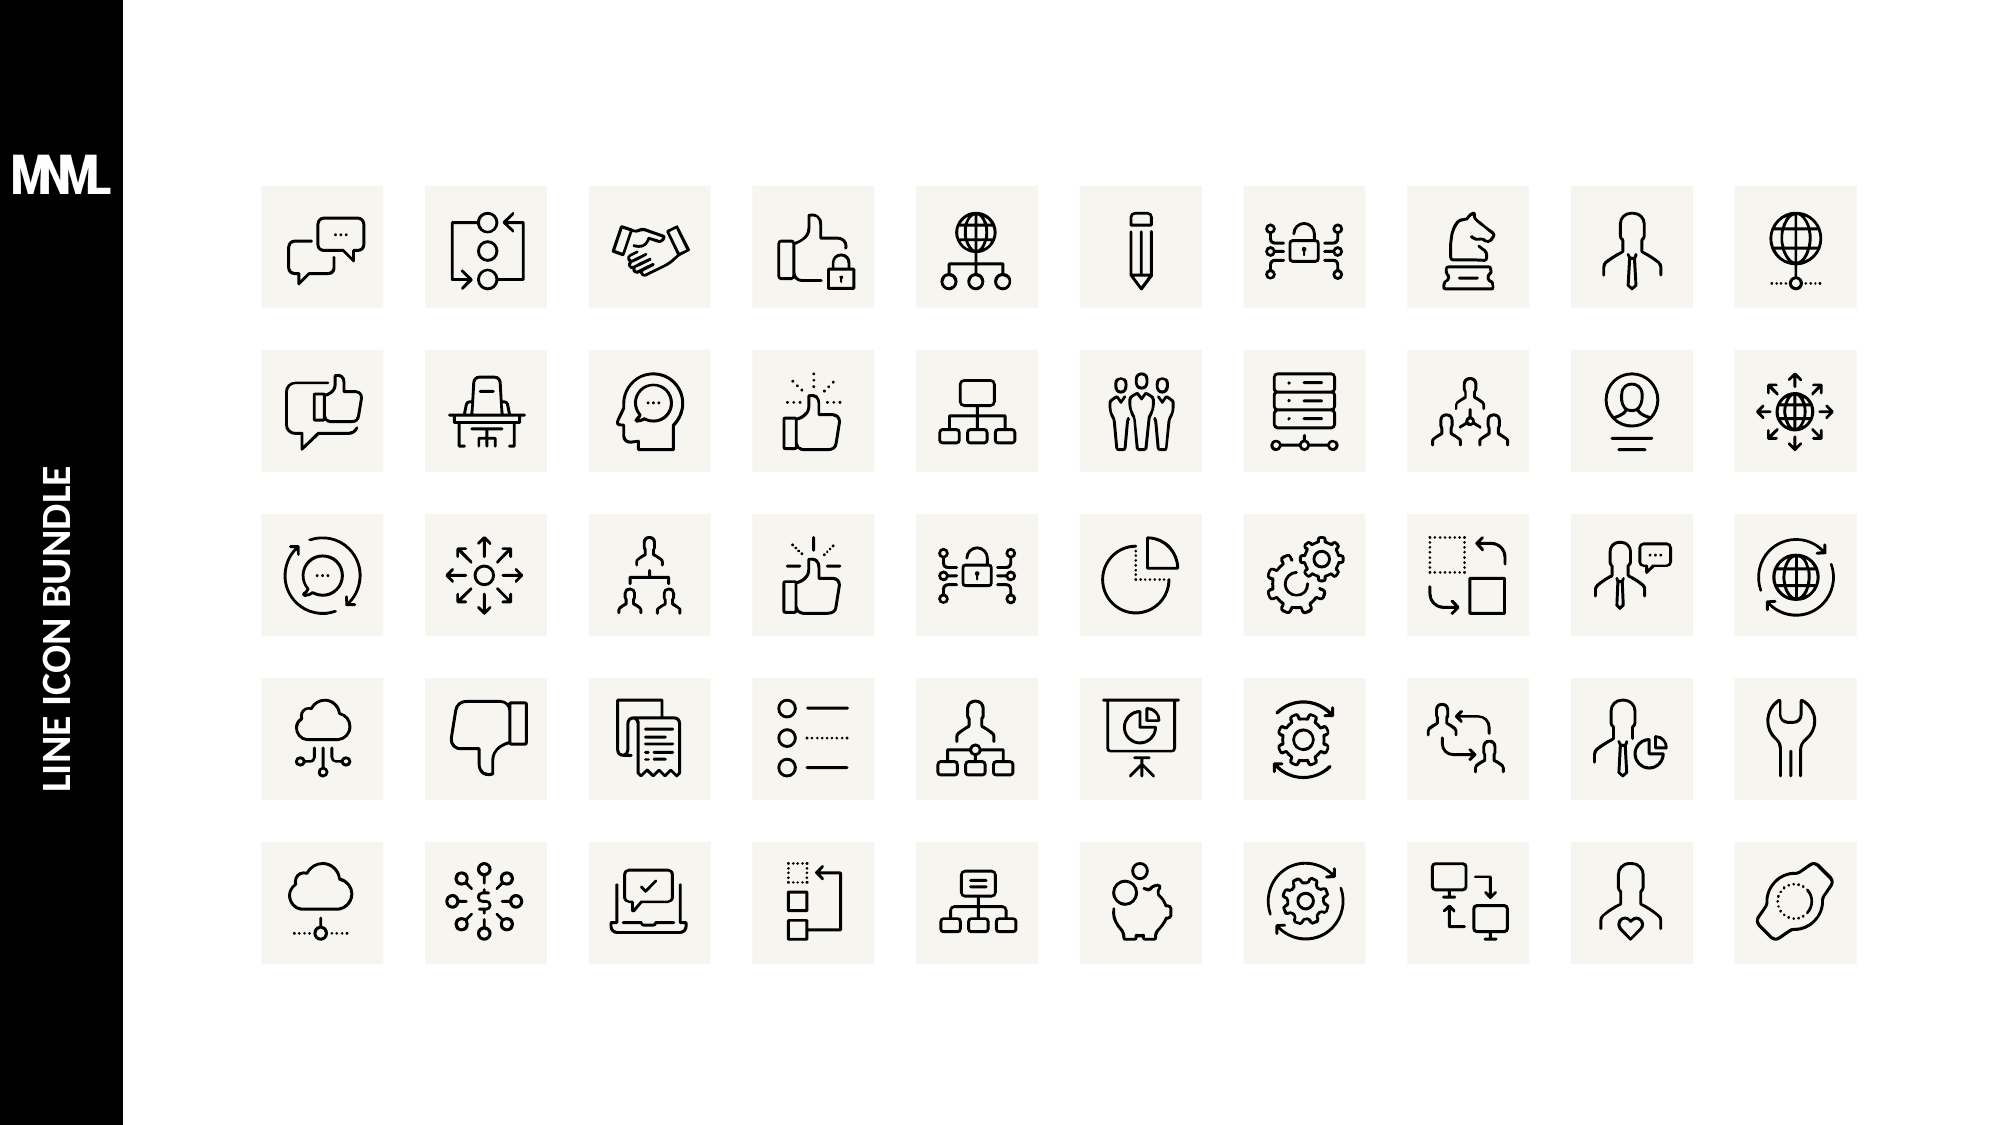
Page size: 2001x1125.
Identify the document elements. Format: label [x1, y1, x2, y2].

text_box [1788, 372, 1802, 389]
text_box [317, 746, 329, 778]
text_box [1431, 413, 1462, 447]
text_box [827, 253, 856, 290]
text_box [1468, 576, 1506, 615]
text_box [1475, 536, 1507, 566]
text_box [1755, 862, 1834, 941]
text_box [1426, 702, 1458, 737]
text_box [1458, 408, 1482, 429]
text_box [782, 394, 842, 452]
text_box [961, 546, 993, 588]
text_box [316, 216, 366, 263]
text_box [477, 536, 492, 559]
text_box [285, 381, 359, 451]
text_box [1323, 223, 1344, 245]
text_box [1473, 875, 1497, 900]
text_box [940, 211, 1012, 291]
text_box [1281, 877, 1330, 926]
text_box [1266, 861, 1336, 916]
text_box [1638, 542, 1673, 574]
text_box [1265, 246, 1286, 257]
text_box [938, 583, 959, 604]
text_box [1602, 211, 1663, 277]
text_box [283, 545, 337, 616]
text_box [938, 547, 959, 569]
text_box [791, 543, 804, 556]
text_box [996, 583, 1017, 605]
text_box [1594, 540, 1647, 598]
text_box [1114, 377, 1128, 394]
text_box [1131, 862, 1149, 881]
text_box [476, 212, 525, 291]
text_box [1604, 372, 1660, 428]
text_box [476, 888, 492, 915]
text_box [1112, 879, 1139, 906]
text_box [1455, 710, 1491, 735]
text_box [476, 862, 492, 885]
text_box [611, 225, 666, 257]
text_box [627, 225, 690, 277]
text_box [1633, 738, 1665, 770]
text_box [822, 544, 835, 557]
text_box [777, 698, 797, 719]
text_box [1108, 395, 1130, 452]
text_box [623, 868, 674, 913]
text_box [1818, 404, 1834, 420]
text_box [635, 536, 664, 567]
text_box [1275, 700, 1335, 718]
text_box [1772, 553, 1820, 601]
text_box [1767, 383, 1779, 396]
text_box [477, 592, 492, 615]
text_box [330, 746, 352, 767]
text_box [1265, 223, 1286, 245]
text_box [1112, 883, 1173, 941]
text_box [447, 375, 527, 448]
text_box [496, 587, 513, 604]
text_box [936, 743, 1015, 777]
text_box [1298, 536, 1345, 583]
text_box [939, 869, 1018, 934]
text_box [454, 913, 473, 932]
text_box [938, 570, 959, 582]
text_box [1134, 372, 1149, 390]
text_box [1288, 221, 1320, 263]
text_box [1626, 252, 1638, 291]
text_box [449, 699, 528, 777]
text_box [996, 570, 1017, 582]
text_box [777, 728, 797, 748]
text_box [301, 554, 344, 597]
text_box [495, 871, 515, 891]
text_box [456, 547, 473, 564]
text_box [1129, 229, 1153, 291]
text_box [294, 698, 352, 742]
text_box [313, 916, 328, 941]
text_box [1153, 395, 1175, 452]
text_box [1767, 428, 1779, 440]
text_box [1323, 246, 1344, 257]
text_box [1155, 377, 1169, 394]
text_box [1267, 554, 1327, 615]
text_box [1129, 756, 1155, 778]
text_box [1766, 699, 1817, 778]
text_box [1265, 258, 1286, 280]
text_box [500, 893, 524, 909]
text_box [1654, 735, 1668, 750]
text_box [1756, 404, 1772, 420]
text_box [1788, 435, 1802, 452]
text_box [1272, 762, 1332, 780]
text_box [1617, 916, 1645, 941]
text_box [1765, 563, 1835, 617]
text_box [294, 746, 316, 767]
text_box [609, 883, 688, 934]
text_box [476, 918, 492, 941]
text_box [287, 239, 336, 286]
text_box [1449, 211, 1496, 262]
text_box [806, 706, 850, 710]
text_box [495, 913, 515, 932]
text_box [308, 536, 362, 607]
text_box [501, 568, 523, 583]
text_box [1129, 211, 1153, 227]
text_box [1757, 538, 1827, 592]
text_box [1811, 428, 1823, 440]
text_box [1617, 448, 1647, 452]
text_box [812, 536, 816, 552]
text_box [938, 379, 1017, 445]
text_box [1472, 904, 1509, 941]
text_box [1323, 258, 1344, 281]
text_box [456, 587, 473, 604]
text_box [1428, 585, 1460, 615]
text_box [777, 213, 848, 282]
text_box [1430, 862, 1468, 899]
text_box [782, 557, 841, 615]
text_box [655, 587, 682, 615]
text_box [473, 564, 496, 587]
text_box [1593, 698, 1637, 764]
text_box [1101, 544, 1171, 615]
text_box [616, 698, 682, 778]
text_box [1272, 372, 1337, 430]
text_box [1277, 713, 1330, 767]
text_box [805, 766, 849, 770]
text_box [996, 547, 1017, 569]
text_box [1455, 377, 1486, 411]
text_box [1478, 413, 1510, 447]
text_box [1474, 739, 1505, 774]
text_box [777, 757, 797, 778]
text_box [1440, 736, 1477, 761]
text_box [786, 865, 843, 941]
picture [0, 113, 122, 236]
text_box [496, 547, 513, 564]
text_box [445, 893, 468, 909]
text_box [1146, 536, 1180, 570]
text_box [1599, 862, 1663, 930]
text_box [628, 568, 671, 586]
text_box [454, 871, 473, 891]
text_box [1610, 436, 1654, 440]
text_box [445, 568, 468, 583]
text_box [1615, 576, 1625, 610]
text_box [955, 699, 996, 743]
text_box [1270, 433, 1339, 452]
text_box [312, 373, 363, 424]
text_box [1101, 698, 1180, 753]
text_box [1275, 886, 1345, 941]
text_box [1128, 392, 1155, 452]
text_box [288, 862, 354, 911]
text_box [1811, 383, 1823, 396]
text_box [1775, 392, 1815, 432]
text_box [617, 587, 643, 615]
text_box [1769, 211, 1823, 291]
text_box [1442, 265, 1495, 291]
text_box [450, 211, 499, 290]
text_box [1443, 905, 1466, 929]
text_box [1617, 740, 1629, 778]
text_box [825, 564, 842, 568]
text_box [615, 372, 685, 452]
